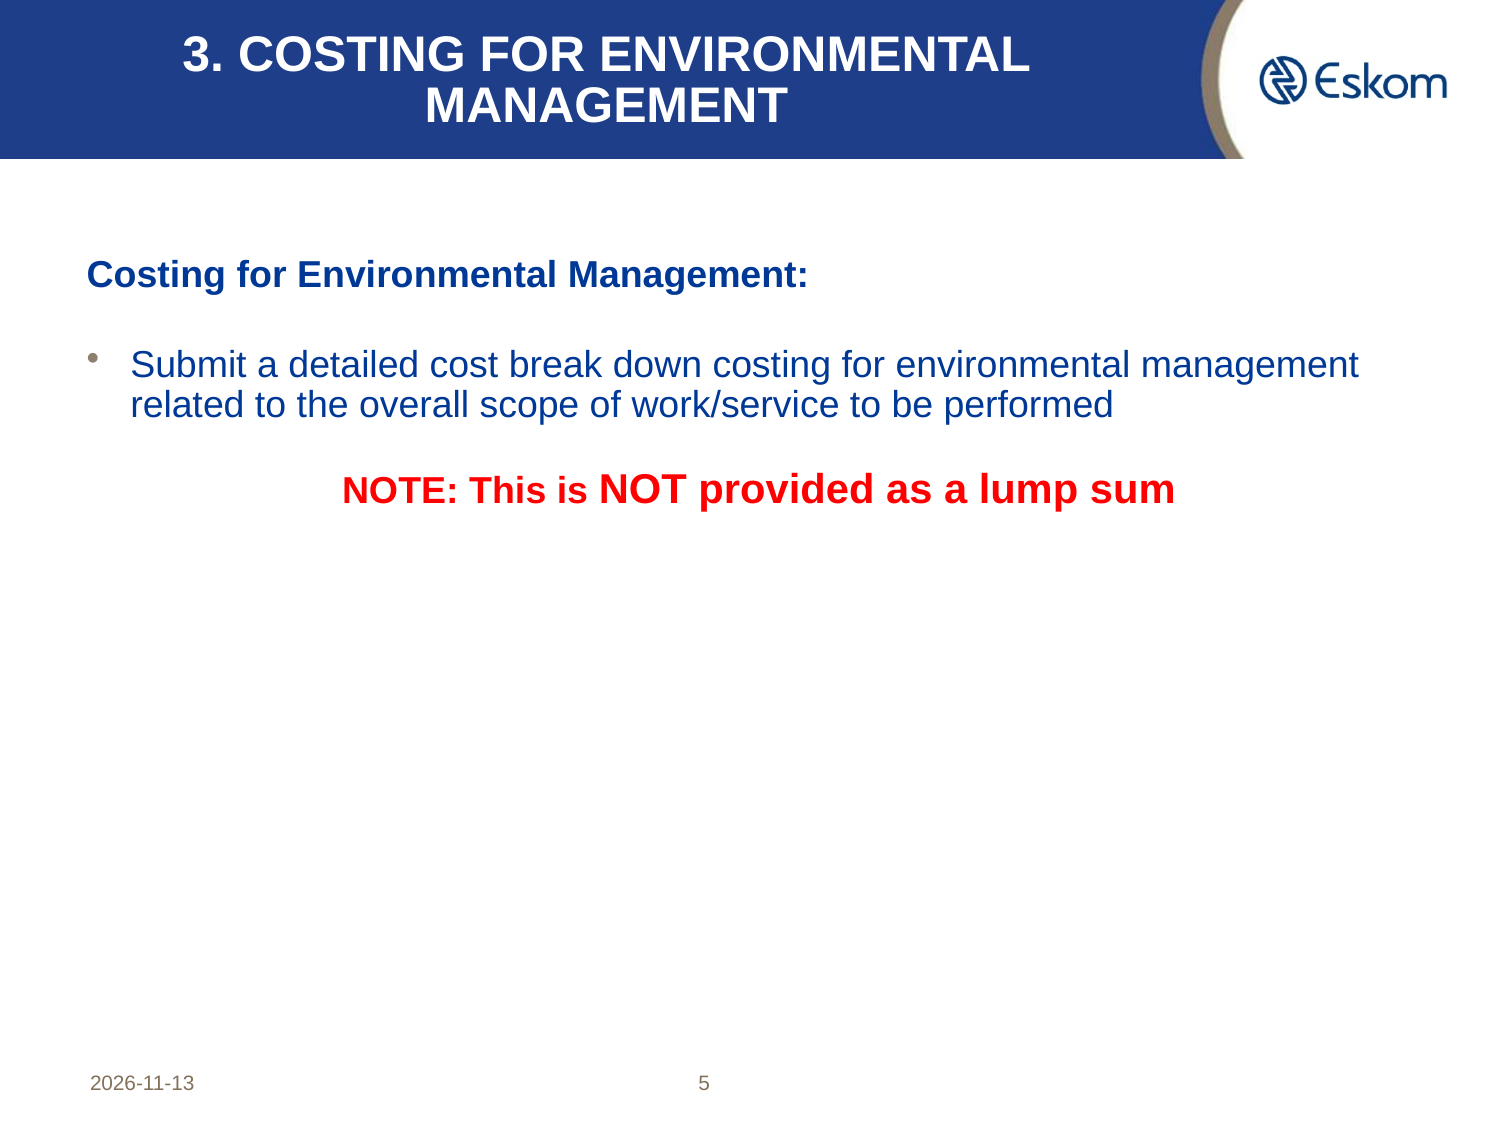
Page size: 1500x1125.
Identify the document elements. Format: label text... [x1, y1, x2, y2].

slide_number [74, 1058, 361, 1103]
title 3. COSTING FOR ENVIRONMENTAL MANAGEMENT [71, 27, 1142, 137]
picture [1257, 55, 1450, 105]
slide_number 5 [622, 1058, 786, 1103]
picture [0, 0, 1246, 159]
list Costing for Environmental Management: Submit a detailed cost break down costing for environmental management related to the overall scope of work/service to be performed NOTE: This is NOT provided as a lump sum [71, 235, 1447, 1064]
